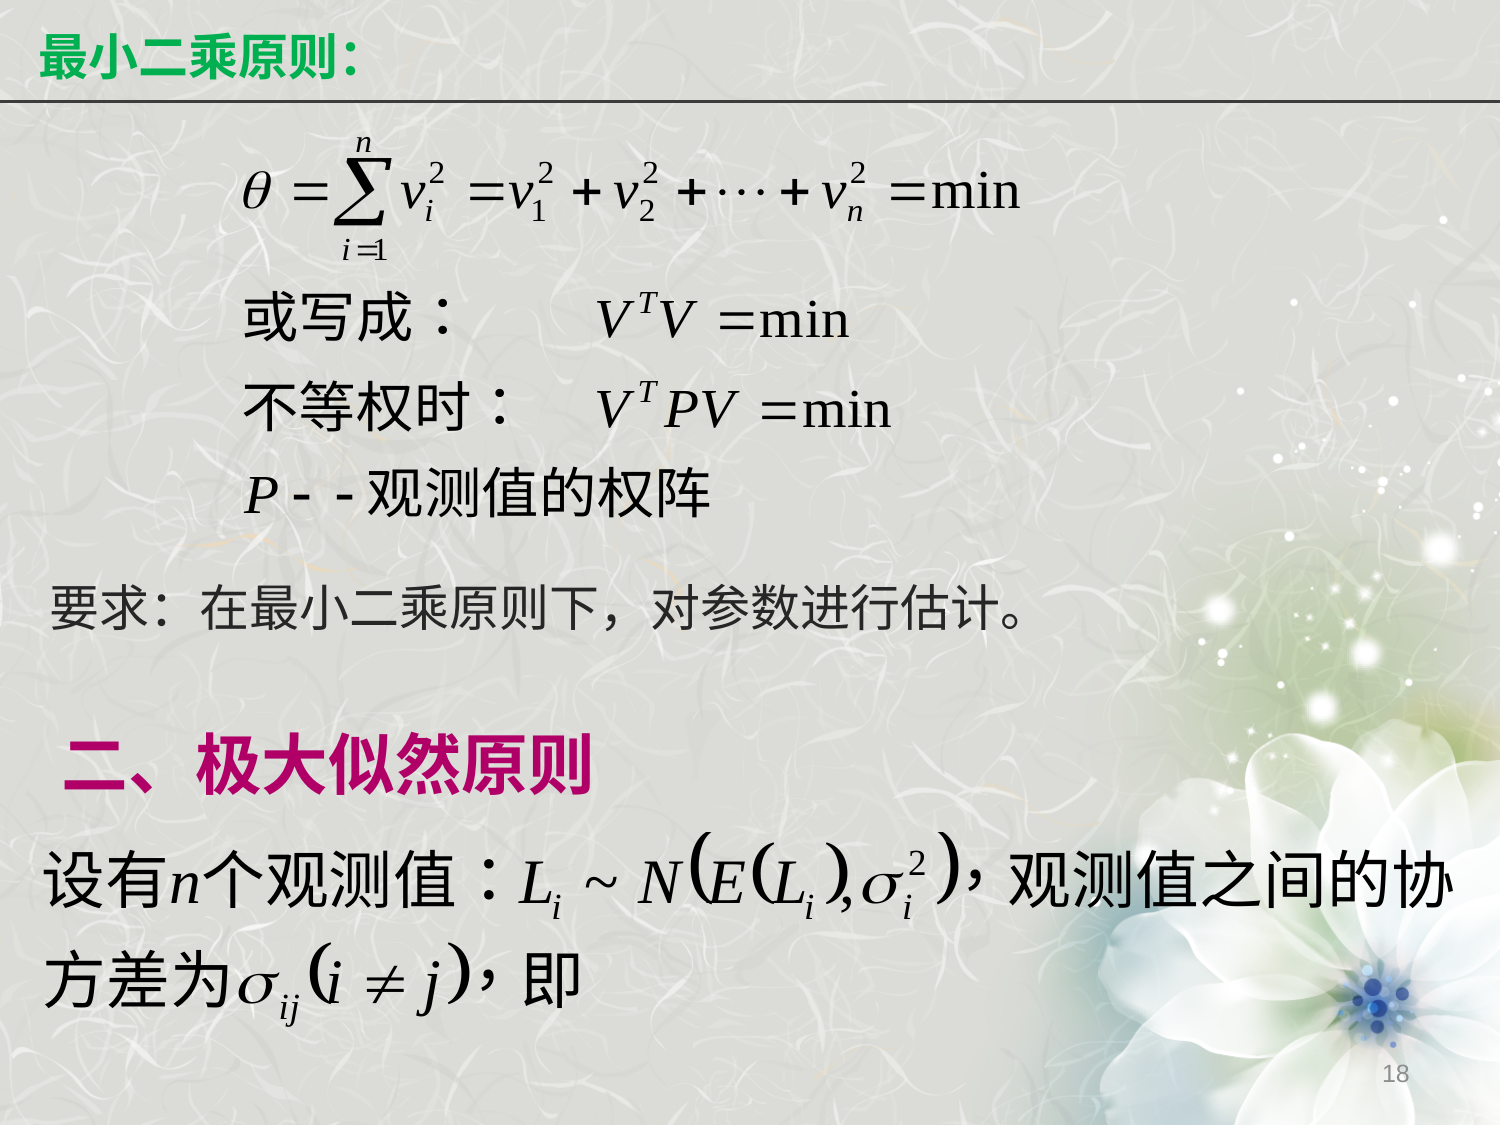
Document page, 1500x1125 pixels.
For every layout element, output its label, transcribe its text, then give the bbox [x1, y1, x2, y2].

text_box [34, 831, 1464, 1044]
picture [0, 0, 1500, 100]
text_box 最小二乘原则： [23, 0, 457, 93]
text_box 二、极大似然原则 [46, 691, 704, 811]
slide_number 18 [1074, 1050, 1425, 1103]
text_box 要求：在最小二乘原则下，对参数进行估计。 [35, 550, 1325, 644]
picture [0, 103, 1500, 1125]
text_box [234, 116, 1033, 530]
